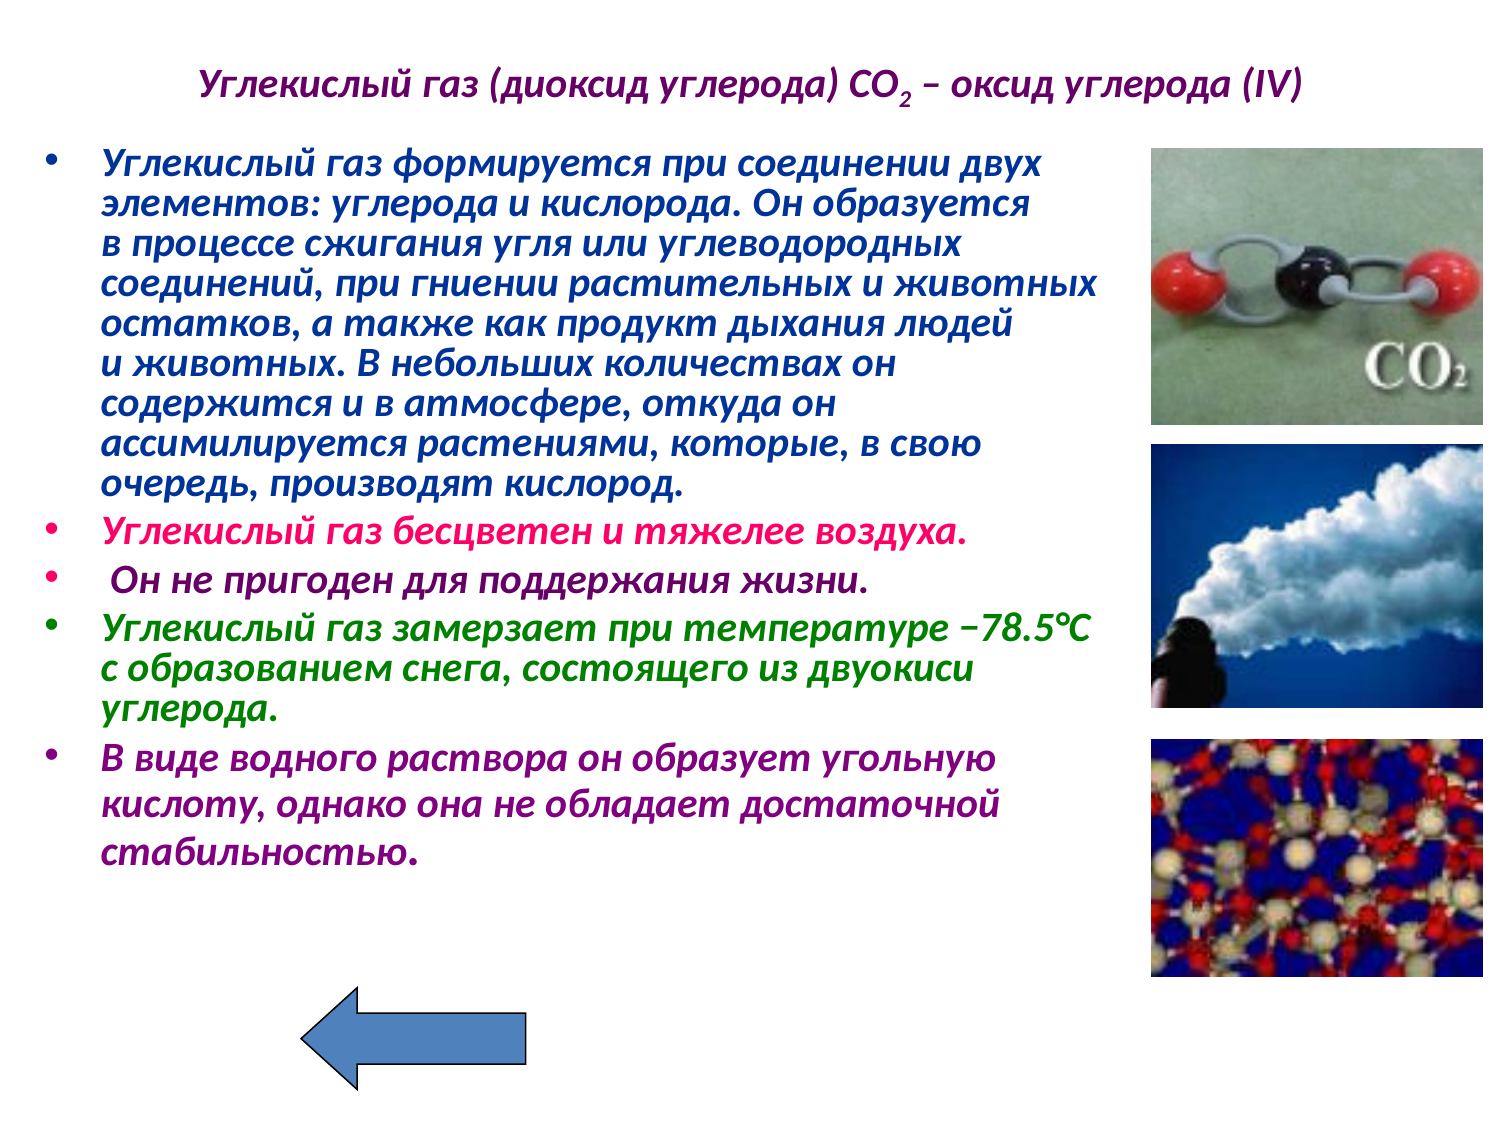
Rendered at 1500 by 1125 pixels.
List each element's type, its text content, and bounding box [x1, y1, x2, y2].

list Углекислый газ формируется при соединении двух элементов: углерода и кислорода. Он образуется в процессе сжигания угля или углеводородных соединений, при гниении растительных и животных остатков, а также как продукт дыхания людей и животных. В небольших количествах он содержится и в атмосфере, откуда он ассимилируется растениями, которые, в свою очередь, производят кислород. Углекислый газ бесцветен и тяжелее воздуха. Он не пригоден для поддержания жизни. Углекислый газ замерзает при температуре −78.5°C с образованием снега, состоящего из двуокиси углерода. В виде водного раствора он образует угольную кислоту, однако она не обладает достаточной стабильностью. [29, 137, 1140, 1083]
title Углекислый газ (диоксид углерода) СО2 – оксид углерода (IV) [75, 19, 1425, 149]
picture [1151, 739, 1483, 977]
picture [1151, 444, 1483, 709]
picture [1151, 148, 1483, 425]
text_box [301, 987, 526, 1090]
